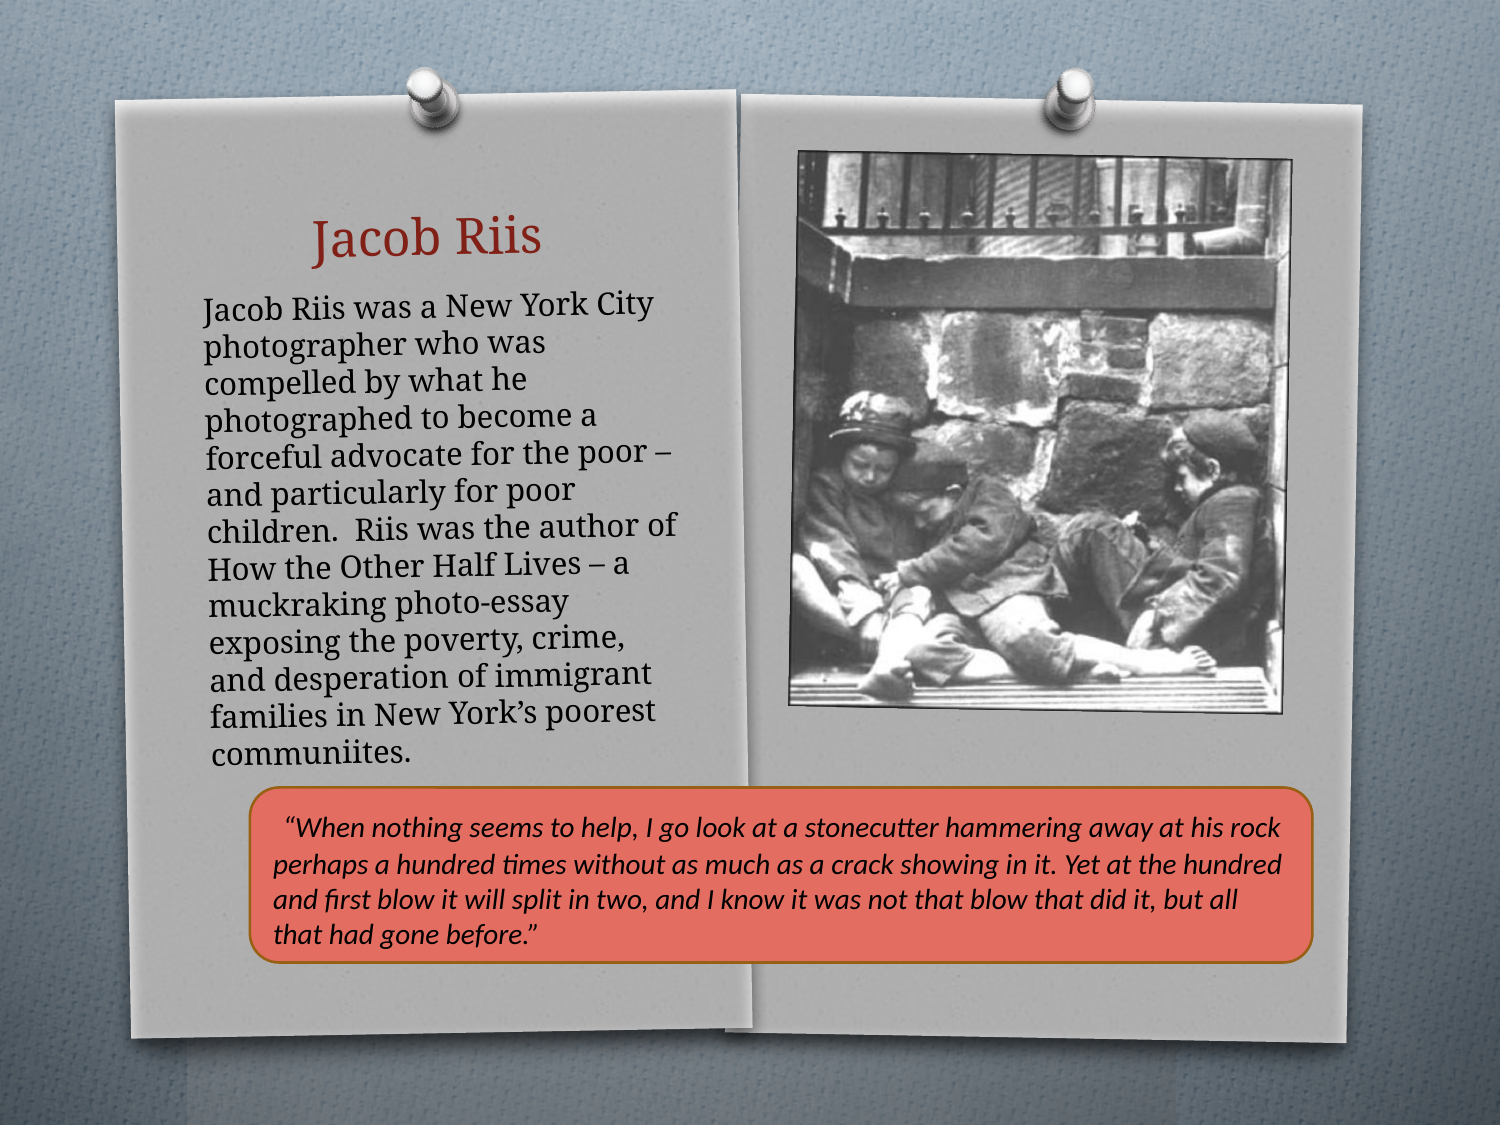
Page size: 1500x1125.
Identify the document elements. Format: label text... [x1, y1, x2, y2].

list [792, 153, 1289, 711]
picture [1016, 41, 1138, 153]
text_box “When nothing seems to help, I go look at a stonecutter hammering away at his rock perhaps a hundred times without as much as a crack showing in it. Yet at the hundred and first blow it will split in two, and I know it was not that blow that did it, but all that had gone before.” [248, 786, 1314, 964]
title Jacob Riis [174, 162, 680, 278]
list Jacob Riis was a New York City photographer who was compelled by what he photographed to become a forceful advocate for the poor – and particularly for poor children. Riis was the author of How the Other Half Lives – a muckraking photo-essay exposing the poverty, crime, and desperation of immigrant families in New York’s poorest communiites. [187, 274, 697, 786]
picture [375, 33, 497, 157]
picture [788, 518, 792, 706]
